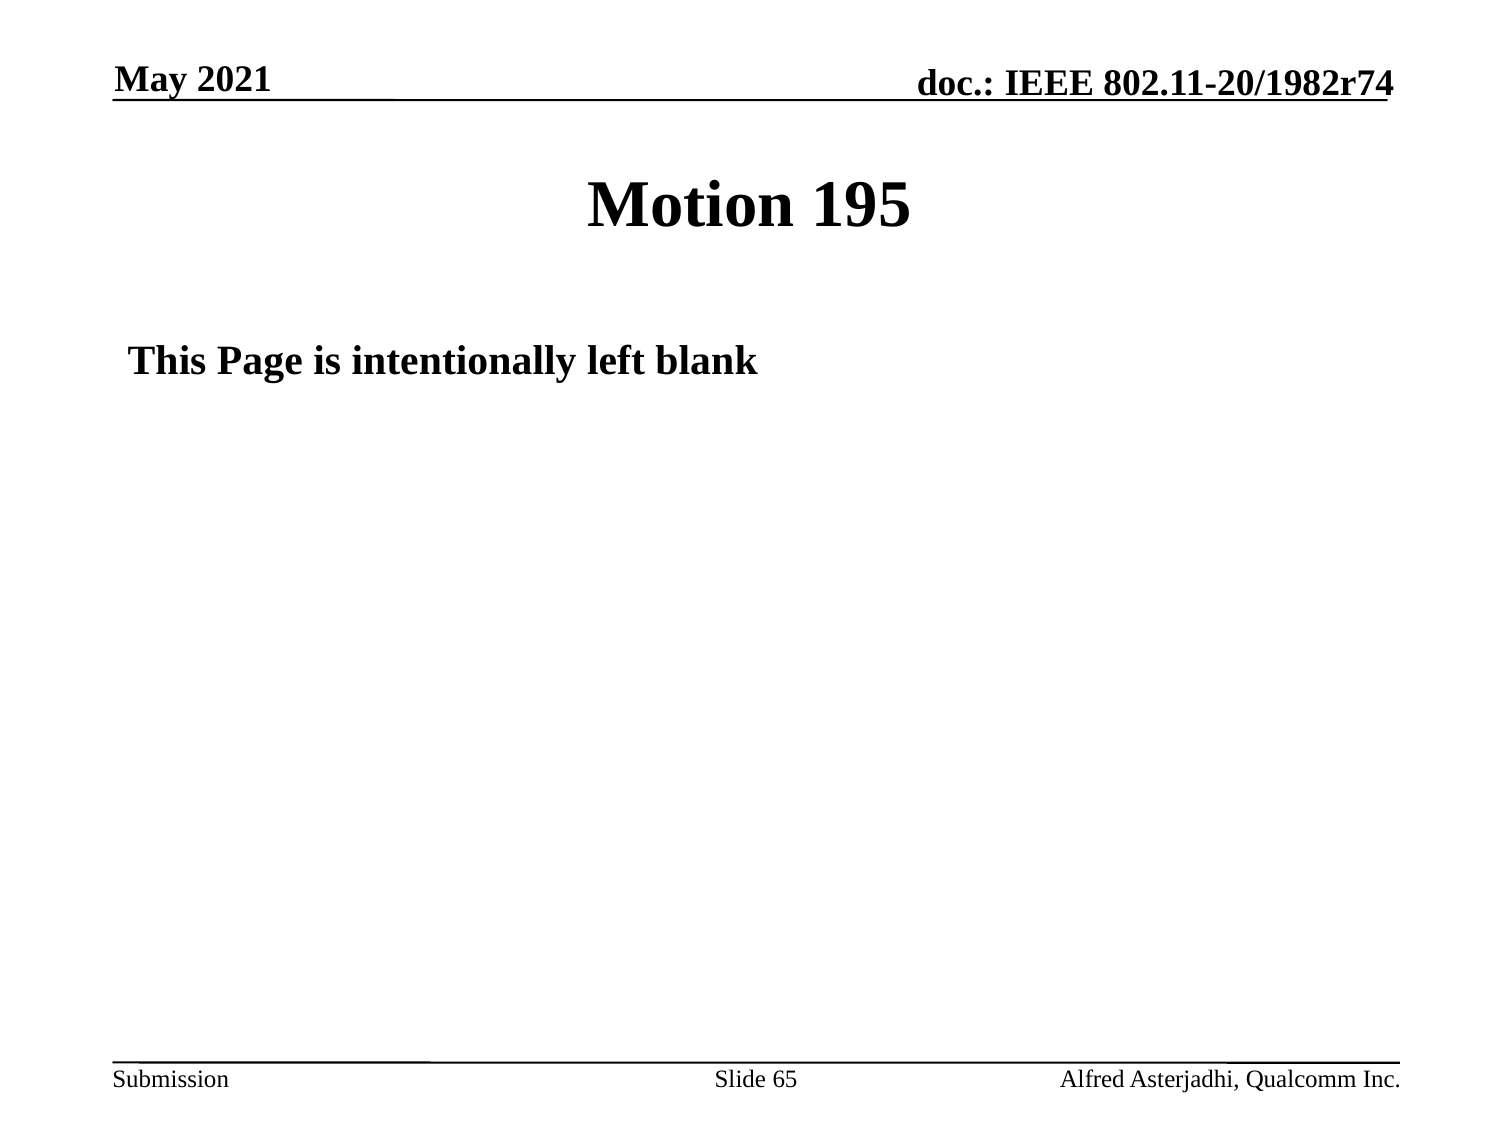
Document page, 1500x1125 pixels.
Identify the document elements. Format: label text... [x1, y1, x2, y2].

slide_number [114, 54, 423, 100]
footer Alfred Asterjadhi, Qualcomm Inc. [878, 1061, 1402, 1093]
slide_number Slide 65 [712, 1061, 800, 1123]
title Motion 195 [112, 112, 1388, 288]
list This Page is intentionally left blank [112, 324, 1388, 1000]
